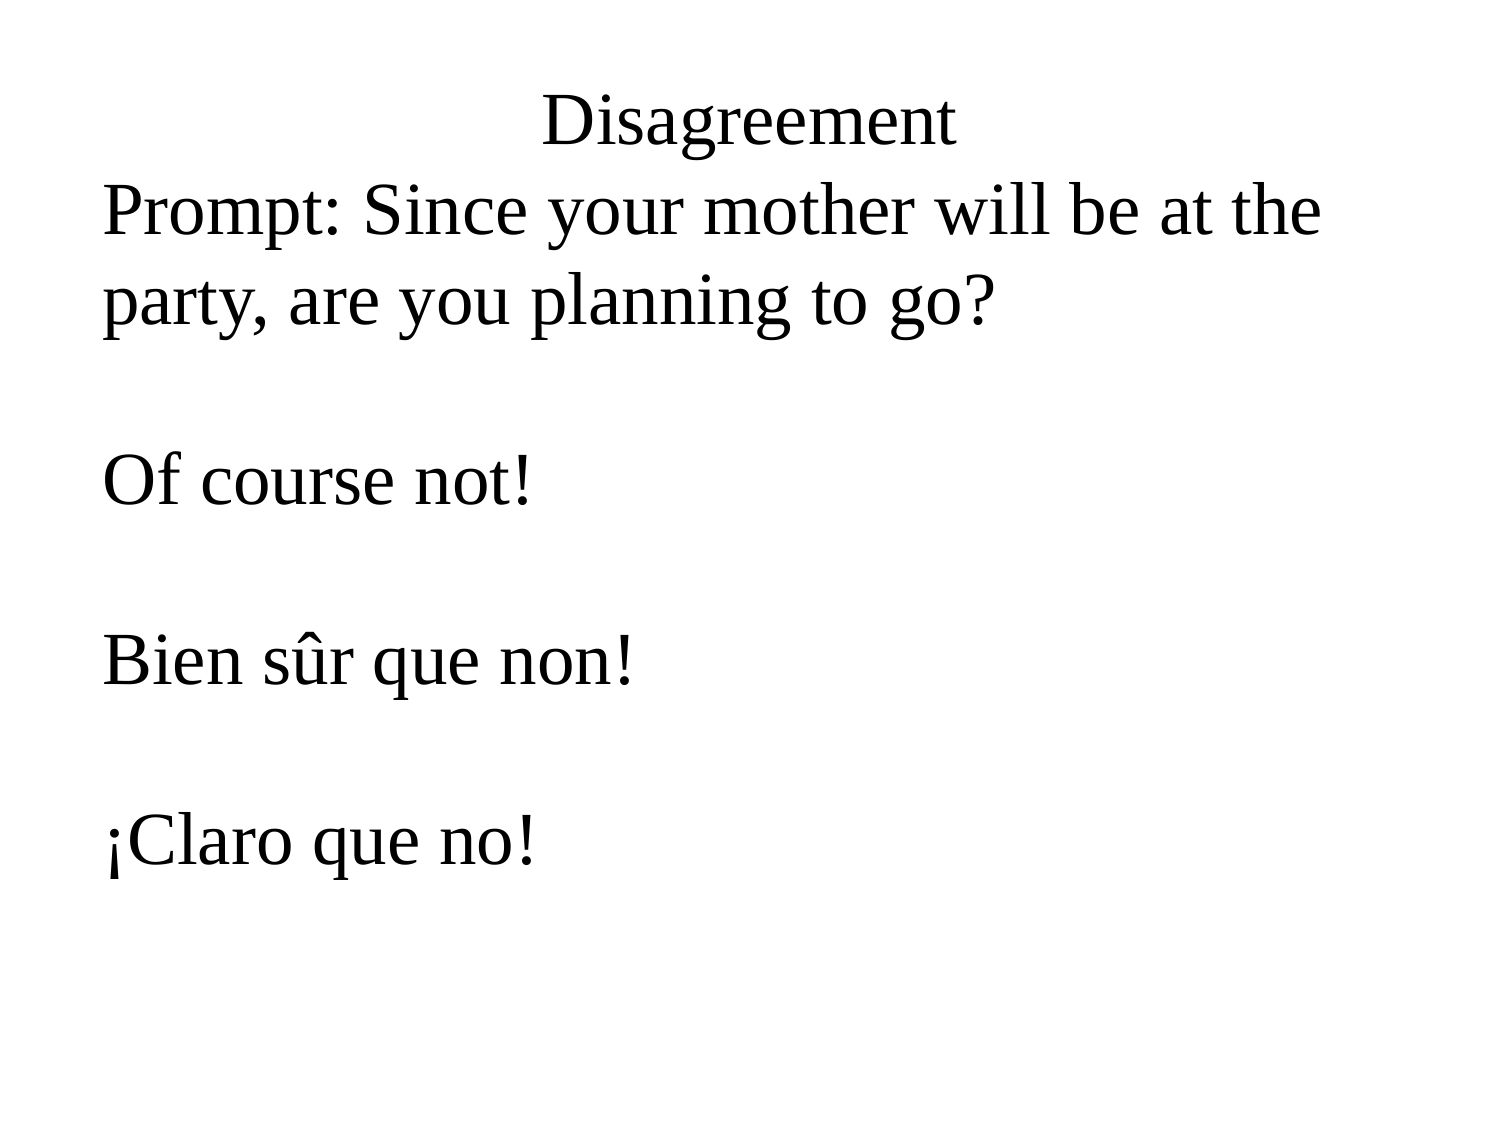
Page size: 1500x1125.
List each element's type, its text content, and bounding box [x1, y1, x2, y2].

text_box Disagreement Prompt: Since your mother will be at the party, are you planning to go? Of course not! Bien sûr que non! ¡Claro que no! [87, 62, 1413, 888]
